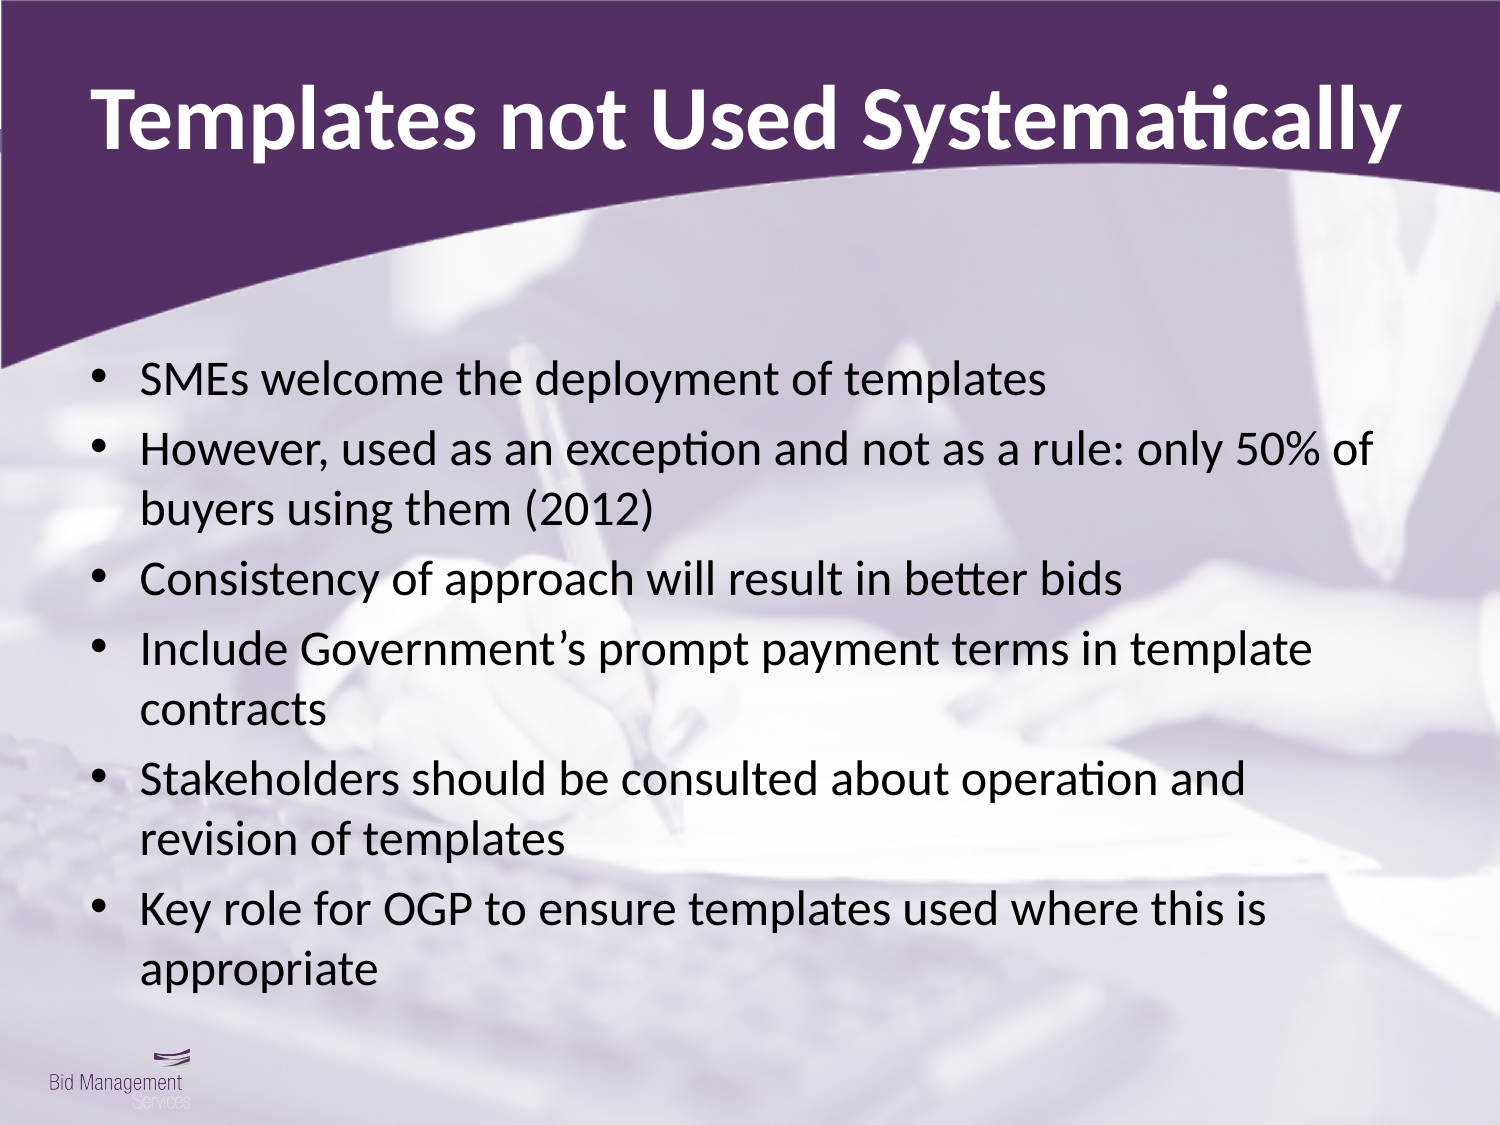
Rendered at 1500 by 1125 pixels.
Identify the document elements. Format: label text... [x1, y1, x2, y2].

picture [2, 1, 1500, 368]
list SMEs welcome the deployment of templates However, used as an exception and not as a rule: only 50% of buyers using them (2012) Consistency of approach will result in better bids Include Government’s prompt payment terms in template contracts Stakeholders should be consulted about operation and revision of templates Key role for OGP to ensure templates used where this is appropriate [75, 338, 1425, 1005]
picture [25, 1031, 215, 1125]
title Templates not Used Systematically [75, 19, 1425, 207]
